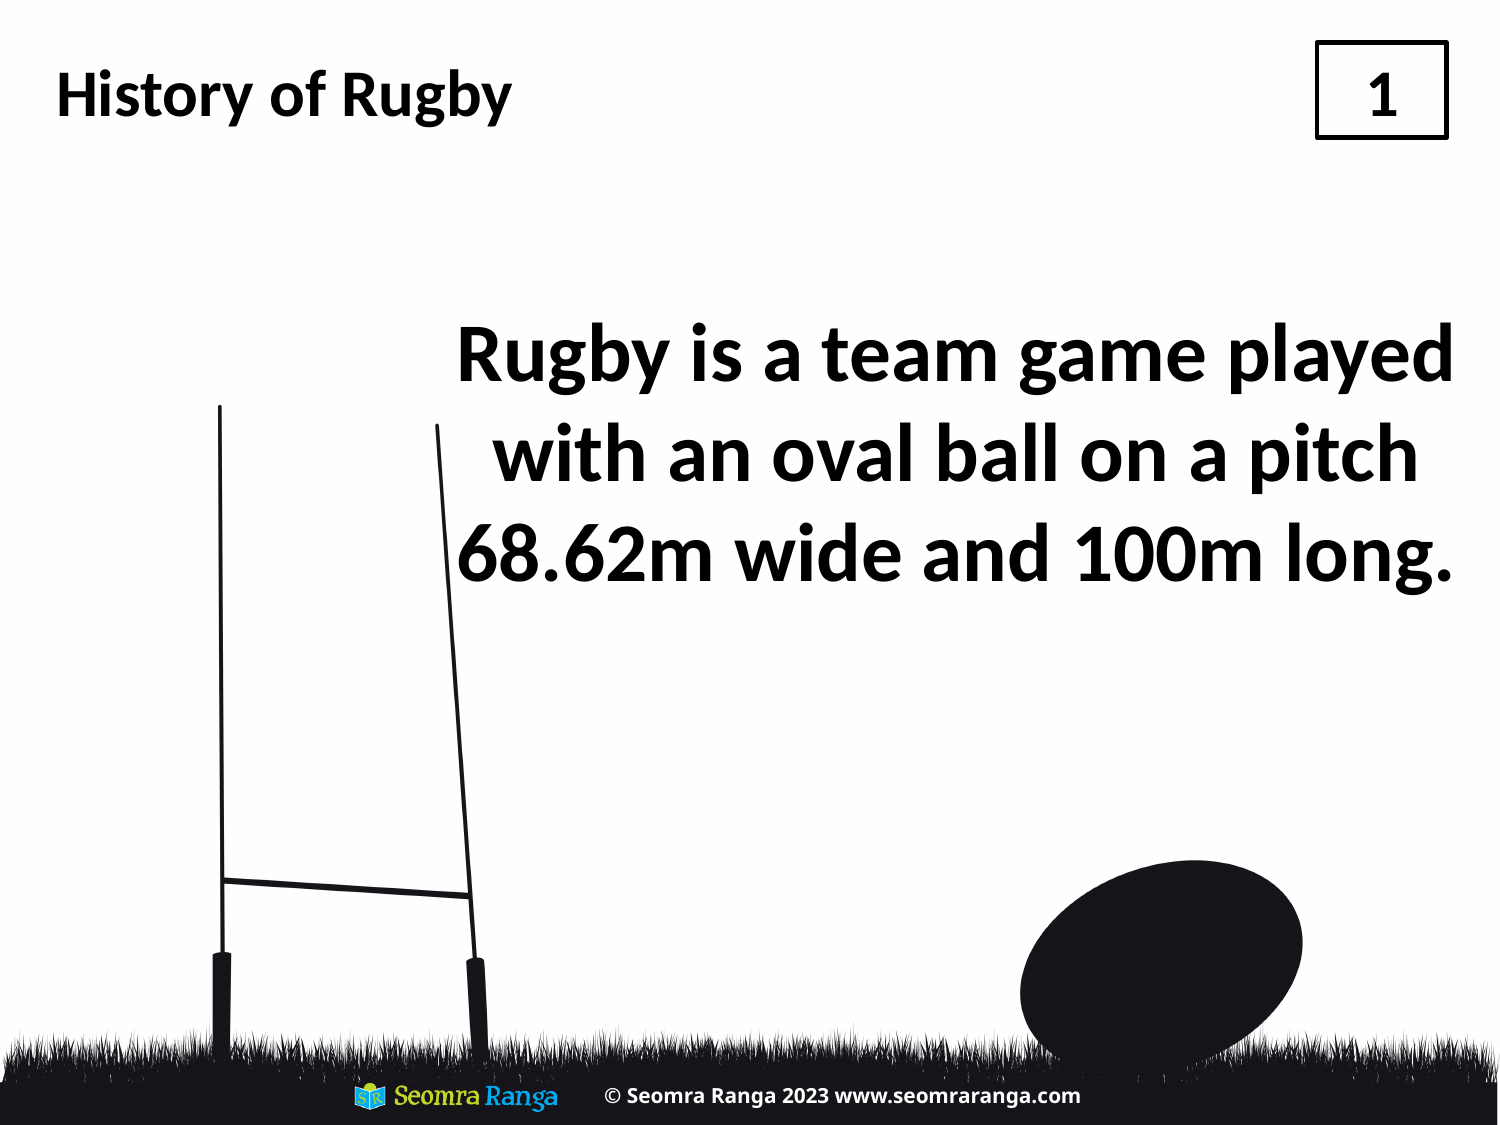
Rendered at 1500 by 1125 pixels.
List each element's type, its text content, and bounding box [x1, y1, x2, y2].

text_box © Seomra Ranga 2023 www.seomraranga.com [570, 1074, 1121, 1115]
text_box History of Rugby [41, 42, 538, 138]
text_box Rugby is a team game played with an oval ball on a pitch 68.62m wide and 100m long. [430, 290, 1483, 606]
text_box 1 [1316, 42, 1447, 138]
picture [0, 0, 1500, 1125]
